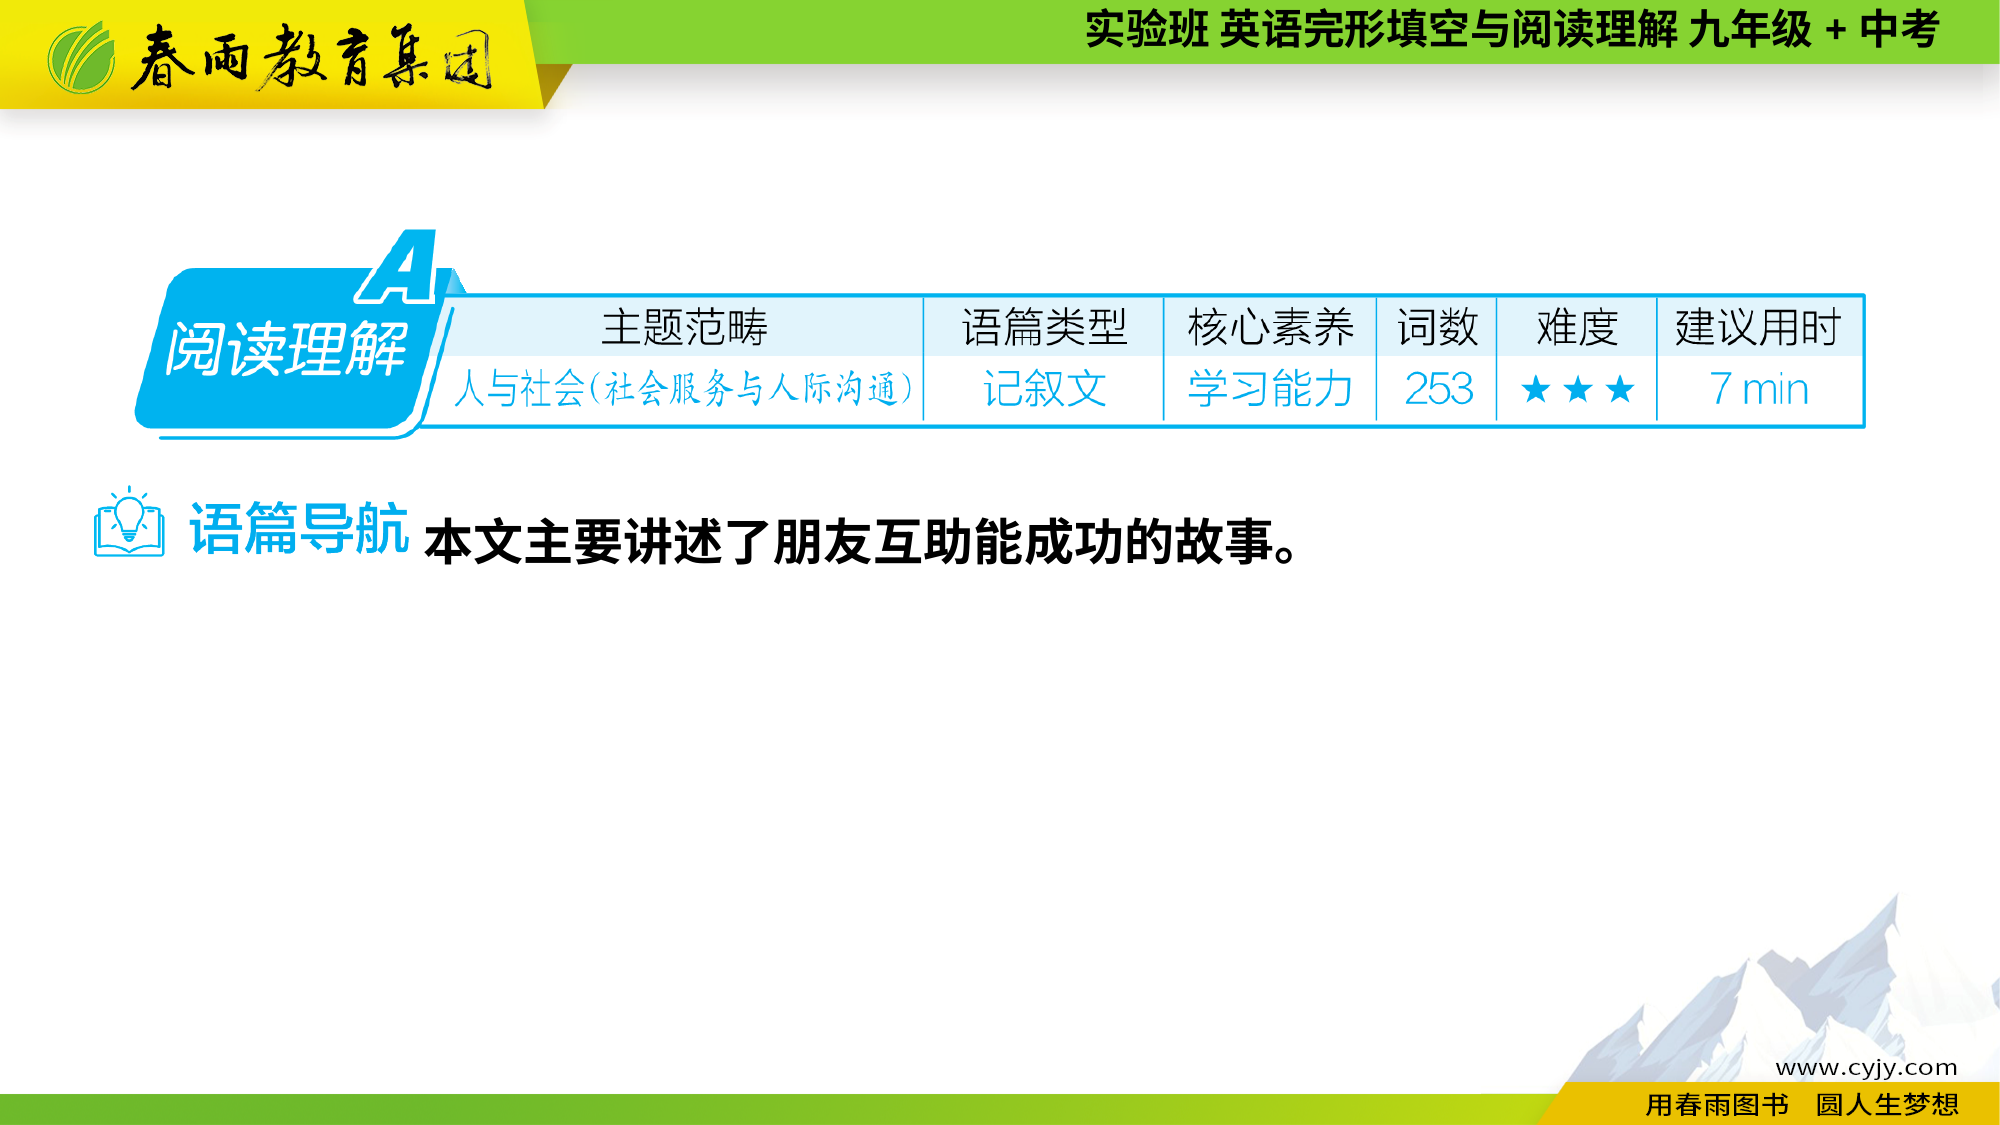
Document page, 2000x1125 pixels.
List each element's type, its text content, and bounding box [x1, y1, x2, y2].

picture [0, 0, 2000, 1125]
list 本文主要讲述了朋友互助能成功的故事。 [59, 472, 1944, 568]
